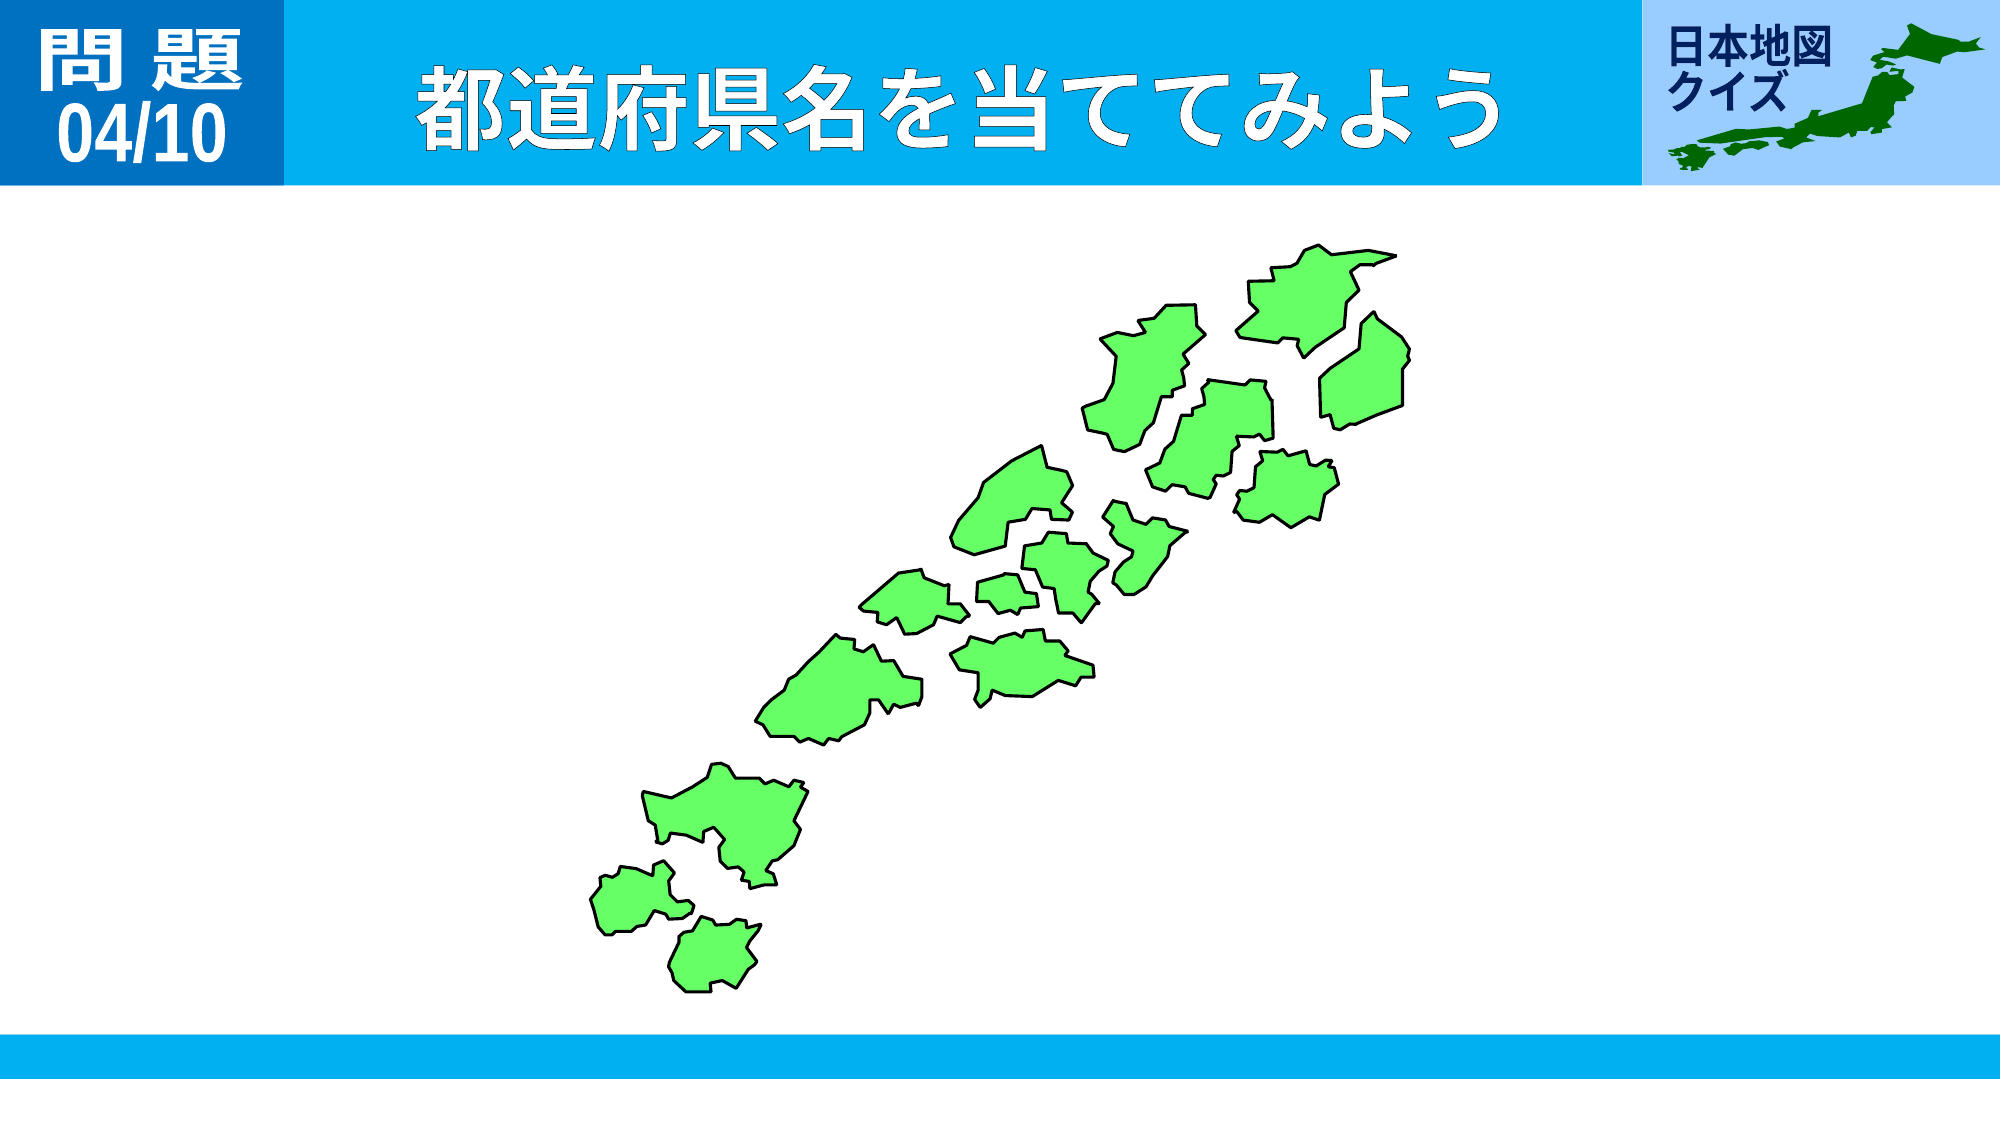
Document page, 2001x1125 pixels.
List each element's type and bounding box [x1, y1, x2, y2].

text_box [0, 1034, 2000, 1079]
text_box [590, 244, 1410, 992]
